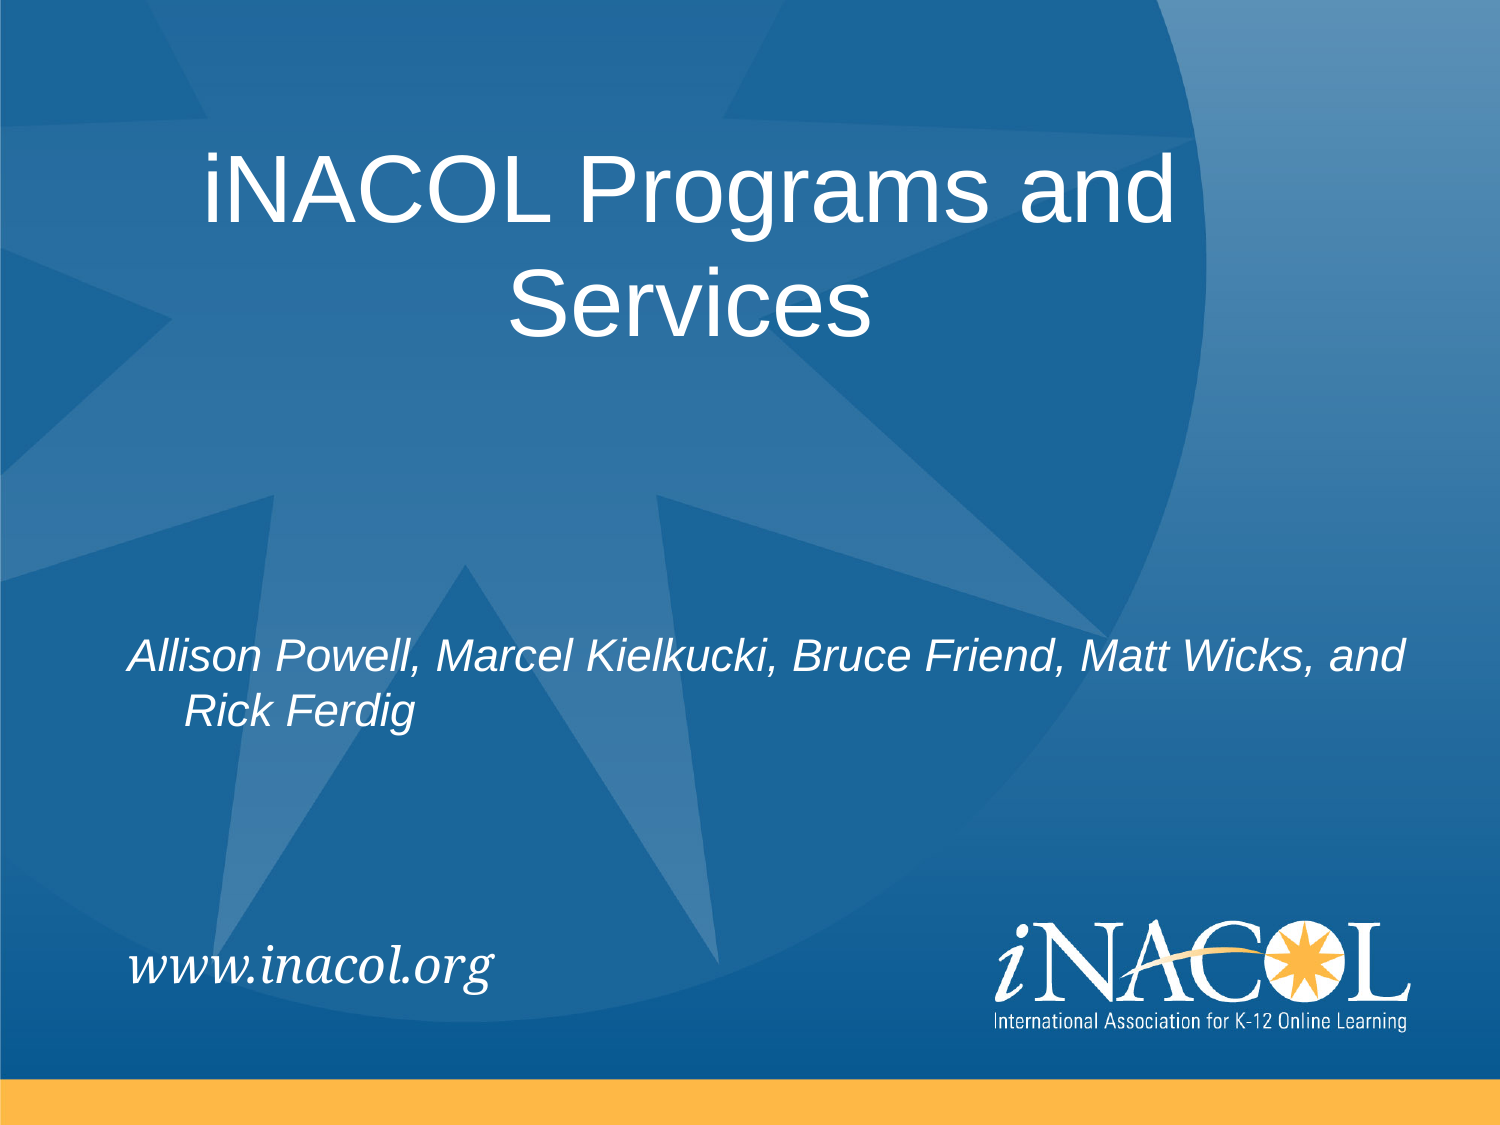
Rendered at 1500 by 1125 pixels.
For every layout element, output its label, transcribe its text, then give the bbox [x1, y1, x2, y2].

list Allison Powell, Marcel Kielkucki, Bruce Friend, Matt Wicks, and Rick Ferdig [112, 618, 1430, 827]
picture [0, 0, 1500, 1125]
title iNACOL Programs and Services [112, 118, 1268, 556]
